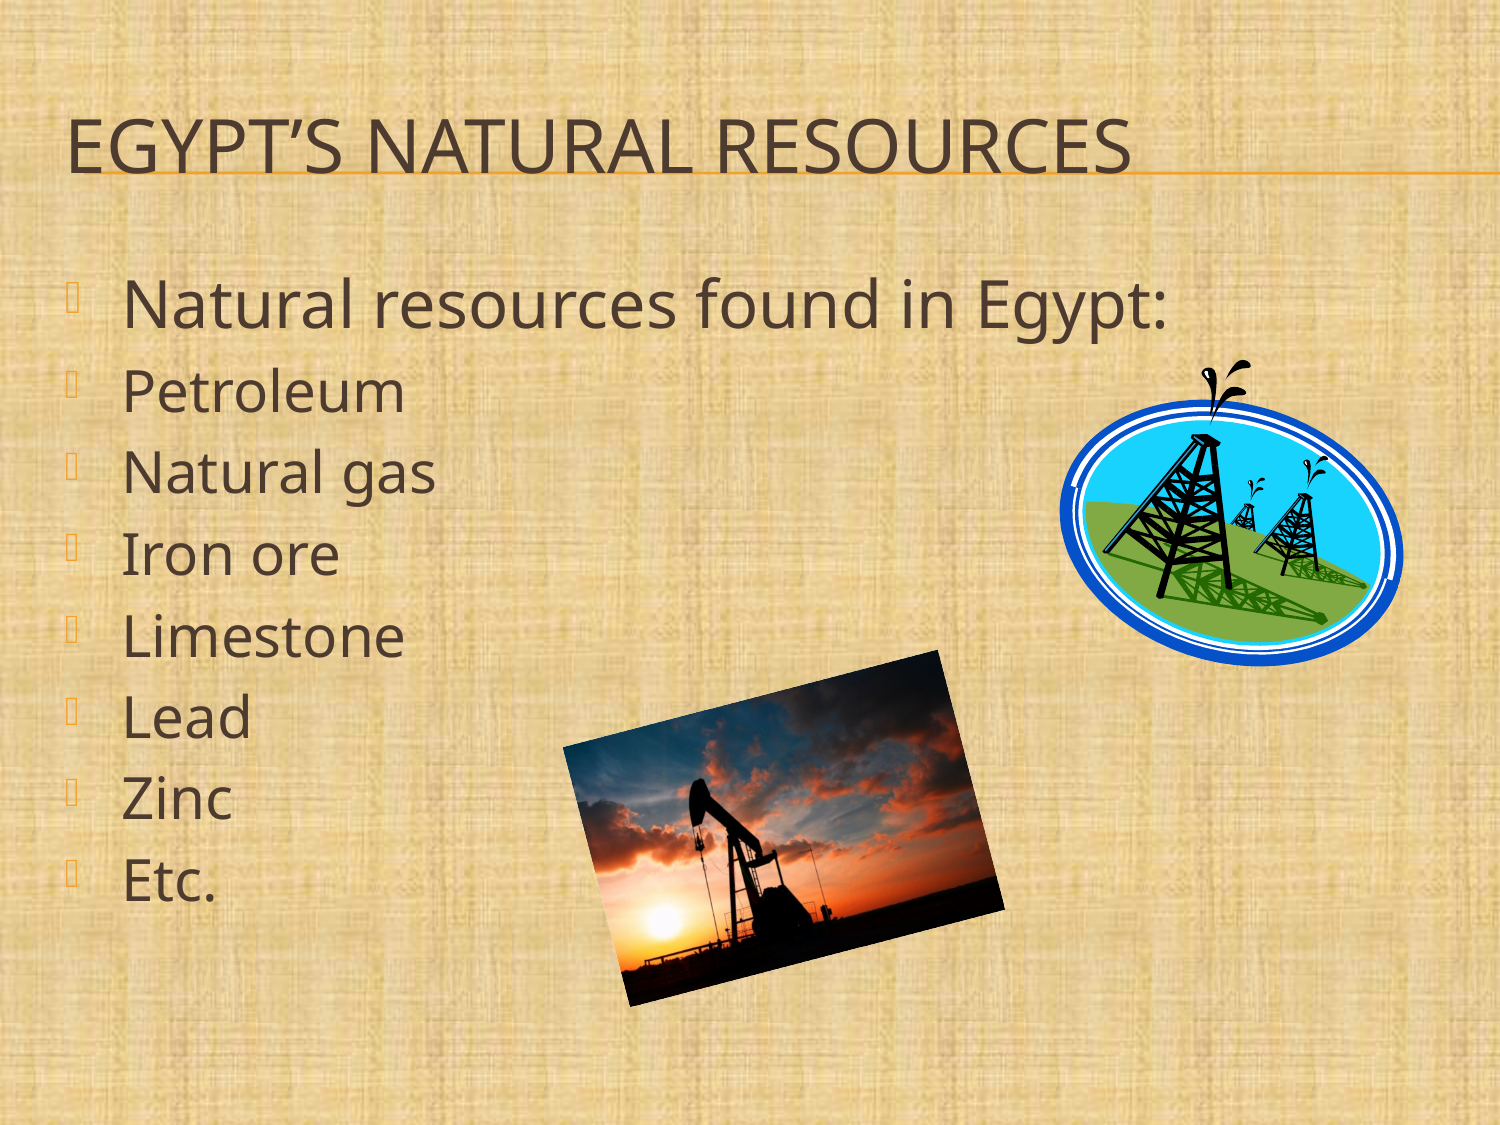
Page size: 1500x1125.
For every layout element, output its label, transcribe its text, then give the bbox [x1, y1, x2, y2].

title Egypt’s natural resources [50, 75, 1475, 213]
list Natural resources found in Egypt: Petroleum Natural gas Iron ore Limestone Lead Zinc Etc. [50, 254, 1475, 998]
picture [0, 0, 1500, 1125]
